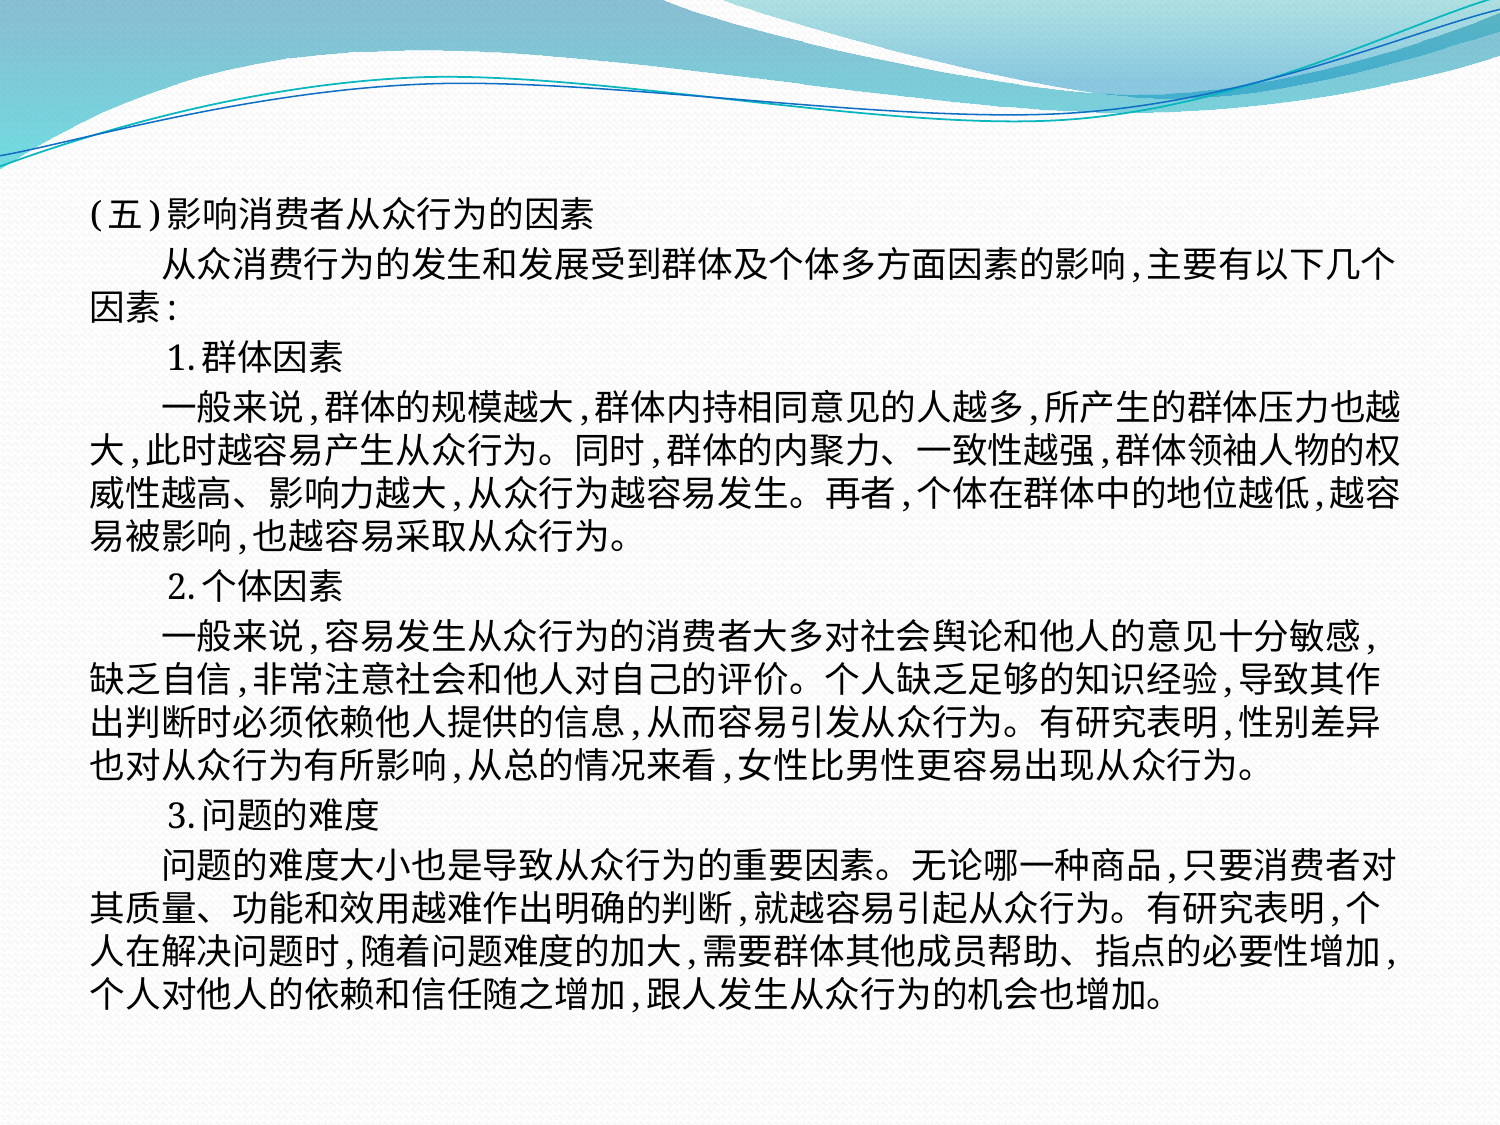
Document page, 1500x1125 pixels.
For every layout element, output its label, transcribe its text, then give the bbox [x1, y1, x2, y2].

list (五)影响消费者从众行为的因素 从众消费行为的发生和发展受到群体及个体多方面因素的影响,主要有以下几个因素: 1.群体因素 一般来说,群体的规模越大,群体内持相同意见的人越多,所产生的群体压力也越大,此时越容易产生从众行为。同时,群体的内聚力、一致性越强,群体领袖人物的权威性越高、影响力越大,从众行为越容易发生。再者,个体在群体中的地位越低,越容易被影响,也越容易采取从众行为。 2.个体因素 一般来说,容易发生从众行为的消费者大多对社会舆论和他人的意见十分敏感,缺乏自信,非常注意社会和他人对自己的评价。个人缺乏足够的知识经验,导致其作出判断时必须依赖他人提供的信息,从而容易引发从众行为。有研究表明,性别差异也对从众行为有所影响,从总的情况来看,女性比男性更容易出现从众行为。 3.问题的难度 问题的难度大小也是导致从众行为的重要因素。无论哪一种商品,只要消费者对其质量、功能和效用越难作出明确的判断,就越容易引起从众行为。有研究表明,个人在解决问题时,随着问题难度的加大,需要群体其他成员帮助、指点的必要性增加,个人对他人的依赖和信任随之增加,跟人发生从众行为的机会也增加。 [75, 184, 1425, 1038]
